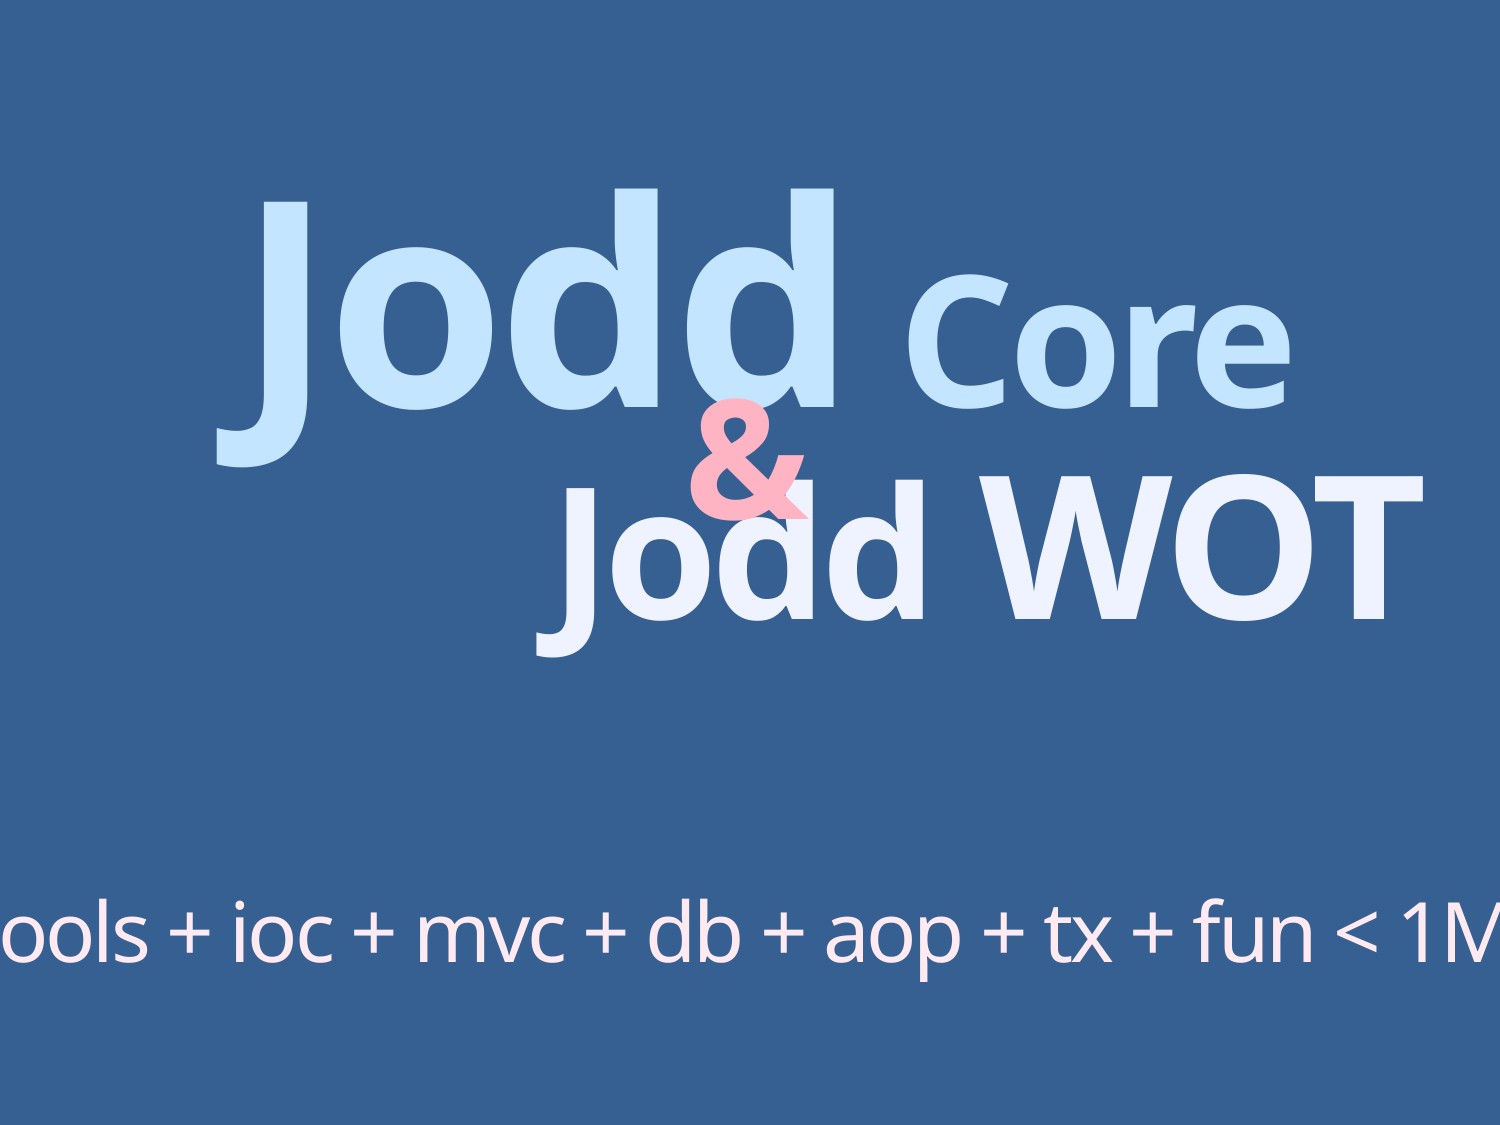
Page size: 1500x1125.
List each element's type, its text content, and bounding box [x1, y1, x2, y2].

text_box tools + ioc + mvc + db + aop + tx + fun < 1MB [0, 871, 1500, 987]
text_box Jodd WOT [535, 412, 1442, 668]
text_box & [669, 345, 825, 561]
text_box Jodd Core [223, 112, 1313, 473]
